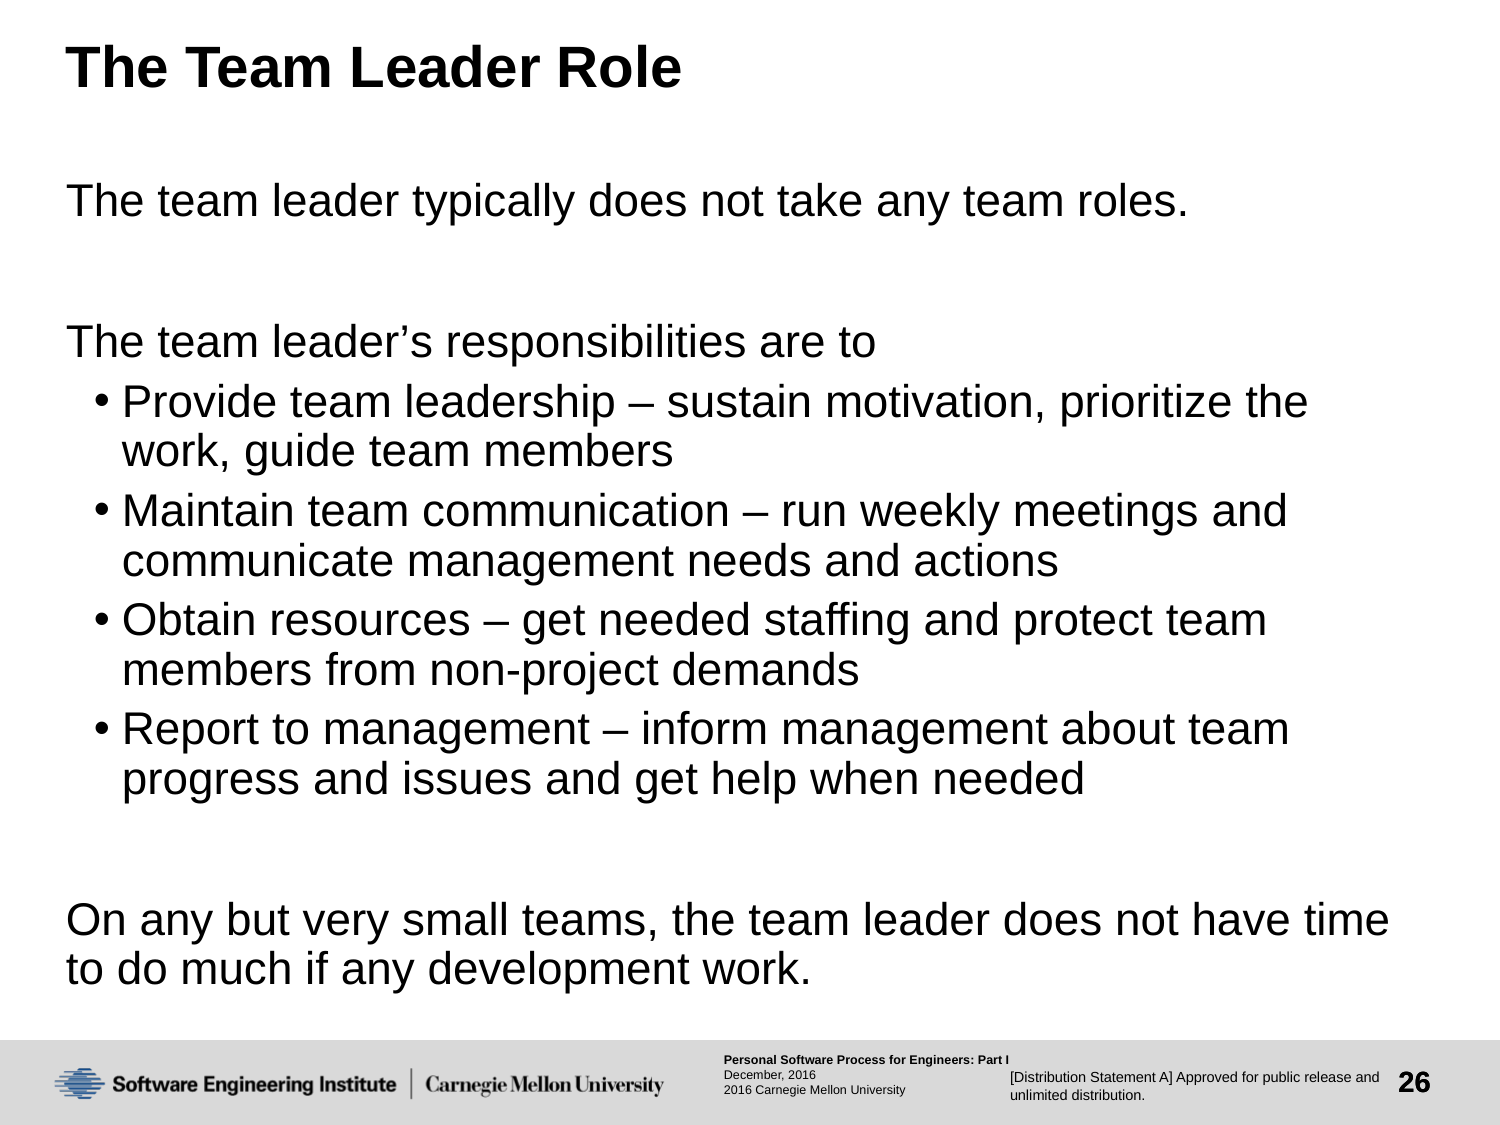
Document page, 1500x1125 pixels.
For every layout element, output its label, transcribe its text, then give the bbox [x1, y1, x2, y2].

title The Team Leader Role [65, 37, 1313, 148]
list The team leader typically does not take any team roles. The team leader’s responsibilities are to Provide team leadership – sustain motivation, prioritize the work, guide team members Maintain team communication – run weekly meetings and communicate management needs and actions Obtain resources – get needed staffing and protect team members from non-project demands Report to management – inform management about team progress and issues and get help when needed On any but very small teams, the team leader does not have time to do much if any development work. [65, 177, 1431, 1000]
picture [46, 1061, 673, 1104]
